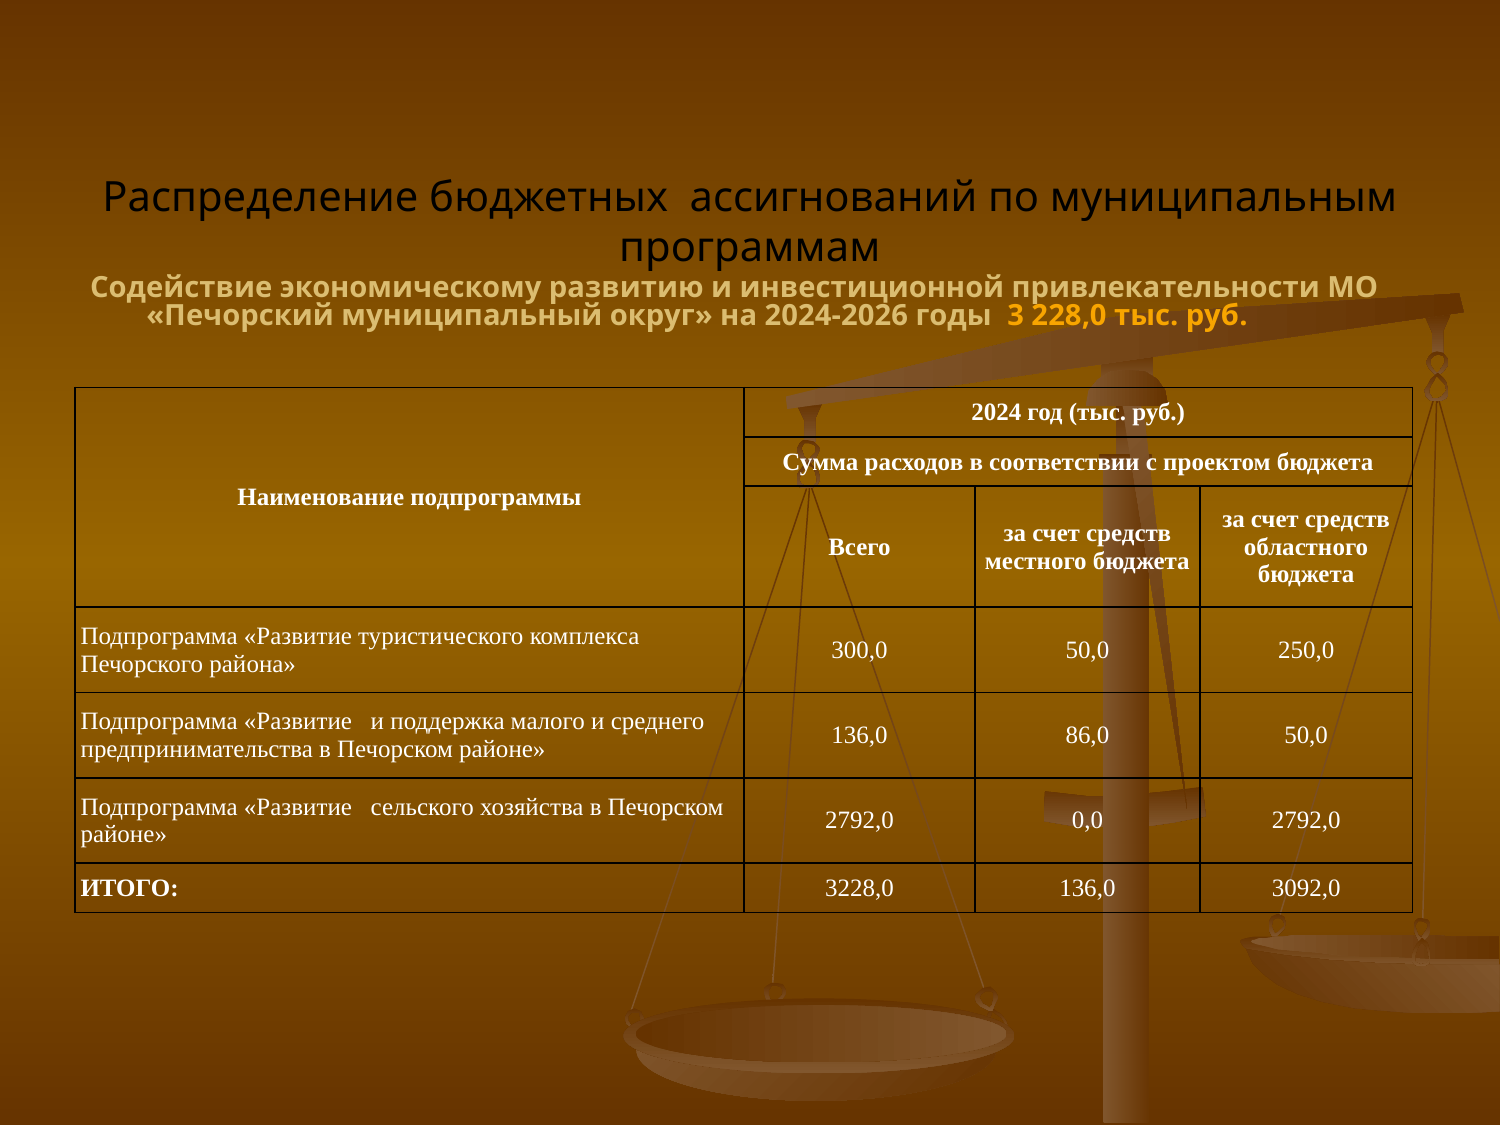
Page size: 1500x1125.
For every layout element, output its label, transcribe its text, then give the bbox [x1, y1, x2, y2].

table_cell 3092,0 [1201, 864, 1412, 912]
table_cell ИТОГО: [76, 864, 743, 912]
table_cell 86,0 [976, 693, 1199, 777]
table_cell 300,0 [745, 608, 974, 692]
table_cell 2792,0 [745, 779, 974, 862]
table_header 2024 год (тыс. руб.) [745, 388, 1412, 436]
table_cell Подпрограмма «Развитие туристического комплекса Печорского района» [76, 608, 743, 692]
table_cell Сумма расходов в соответствии с проектом бюджета [745, 438, 1412, 485]
table_cell Всего [745, 487, 974, 606]
table_cell за счет средств местного бюджета [976, 487, 1199, 606]
table_cell за счет средств областного бюджета [1201, 487, 1412, 606]
table_cell 50,0 [976, 608, 1199, 692]
table_cell Подпрограмма «Развитие сельского хозяйства в Печорском районе» [76, 779, 743, 862]
table_cell 136,0 [745, 693, 974, 777]
table_cell Подпрограмма «Развитие и поддержка малого и среднего предпринимательства в Печорском районе» [76, 693, 743, 777]
table_cell 3228,0 [745, 864, 974, 912]
table_cell 50,0 [1201, 693, 1412, 777]
table_cell 136,0 [976, 864, 1199, 912]
list Распределение бюджетных ассигнований по муниципальным программам Содействие экономическому развитию и инвестиционной привлекательности МО «Печорский муниципальный округ» на 2024-2026 годы 3 228,0 тыс. руб. [74, 45, 1426, 1113]
table_cell 0,0 [976, 779, 1199, 862]
table_cell 2792,0 [1201, 779, 1412, 862]
table_cell 250,0 [1201, 608, 1412, 692]
table_header Наименование подпрограммы [76, 388, 743, 606]
